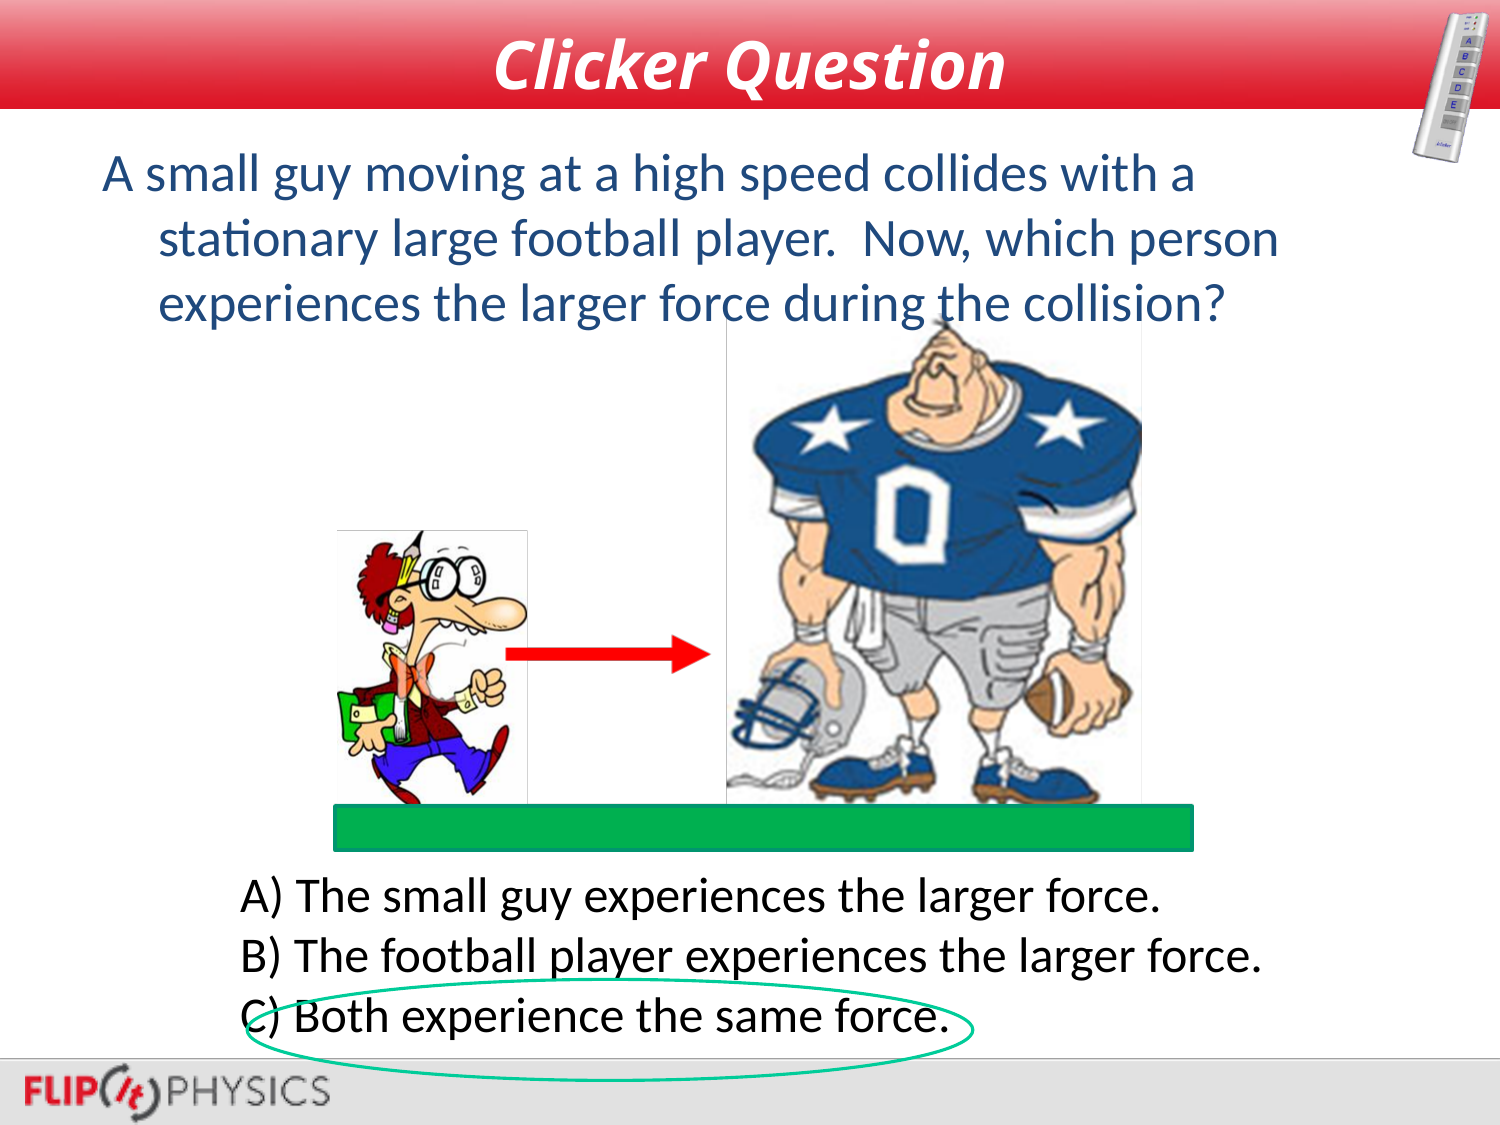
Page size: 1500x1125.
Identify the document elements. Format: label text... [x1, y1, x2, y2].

picture [0, 0, 1500, 163]
text_box A) The small guy experiences the larger force. B) The football player experiences the larger force. C) Both experience the same force. [225, 855, 1279, 1051]
text_box A small guy moving at a high speed collides with a stationary large football player. Now, which person experiences the larger force during the collision? [87, 129, 1413, 343]
picture [333, 313, 1195, 853]
picture [0, 1058, 1500, 1125]
text_box [247, 979, 973, 1081]
title Clicker Question [75, 15, 1425, 91]
